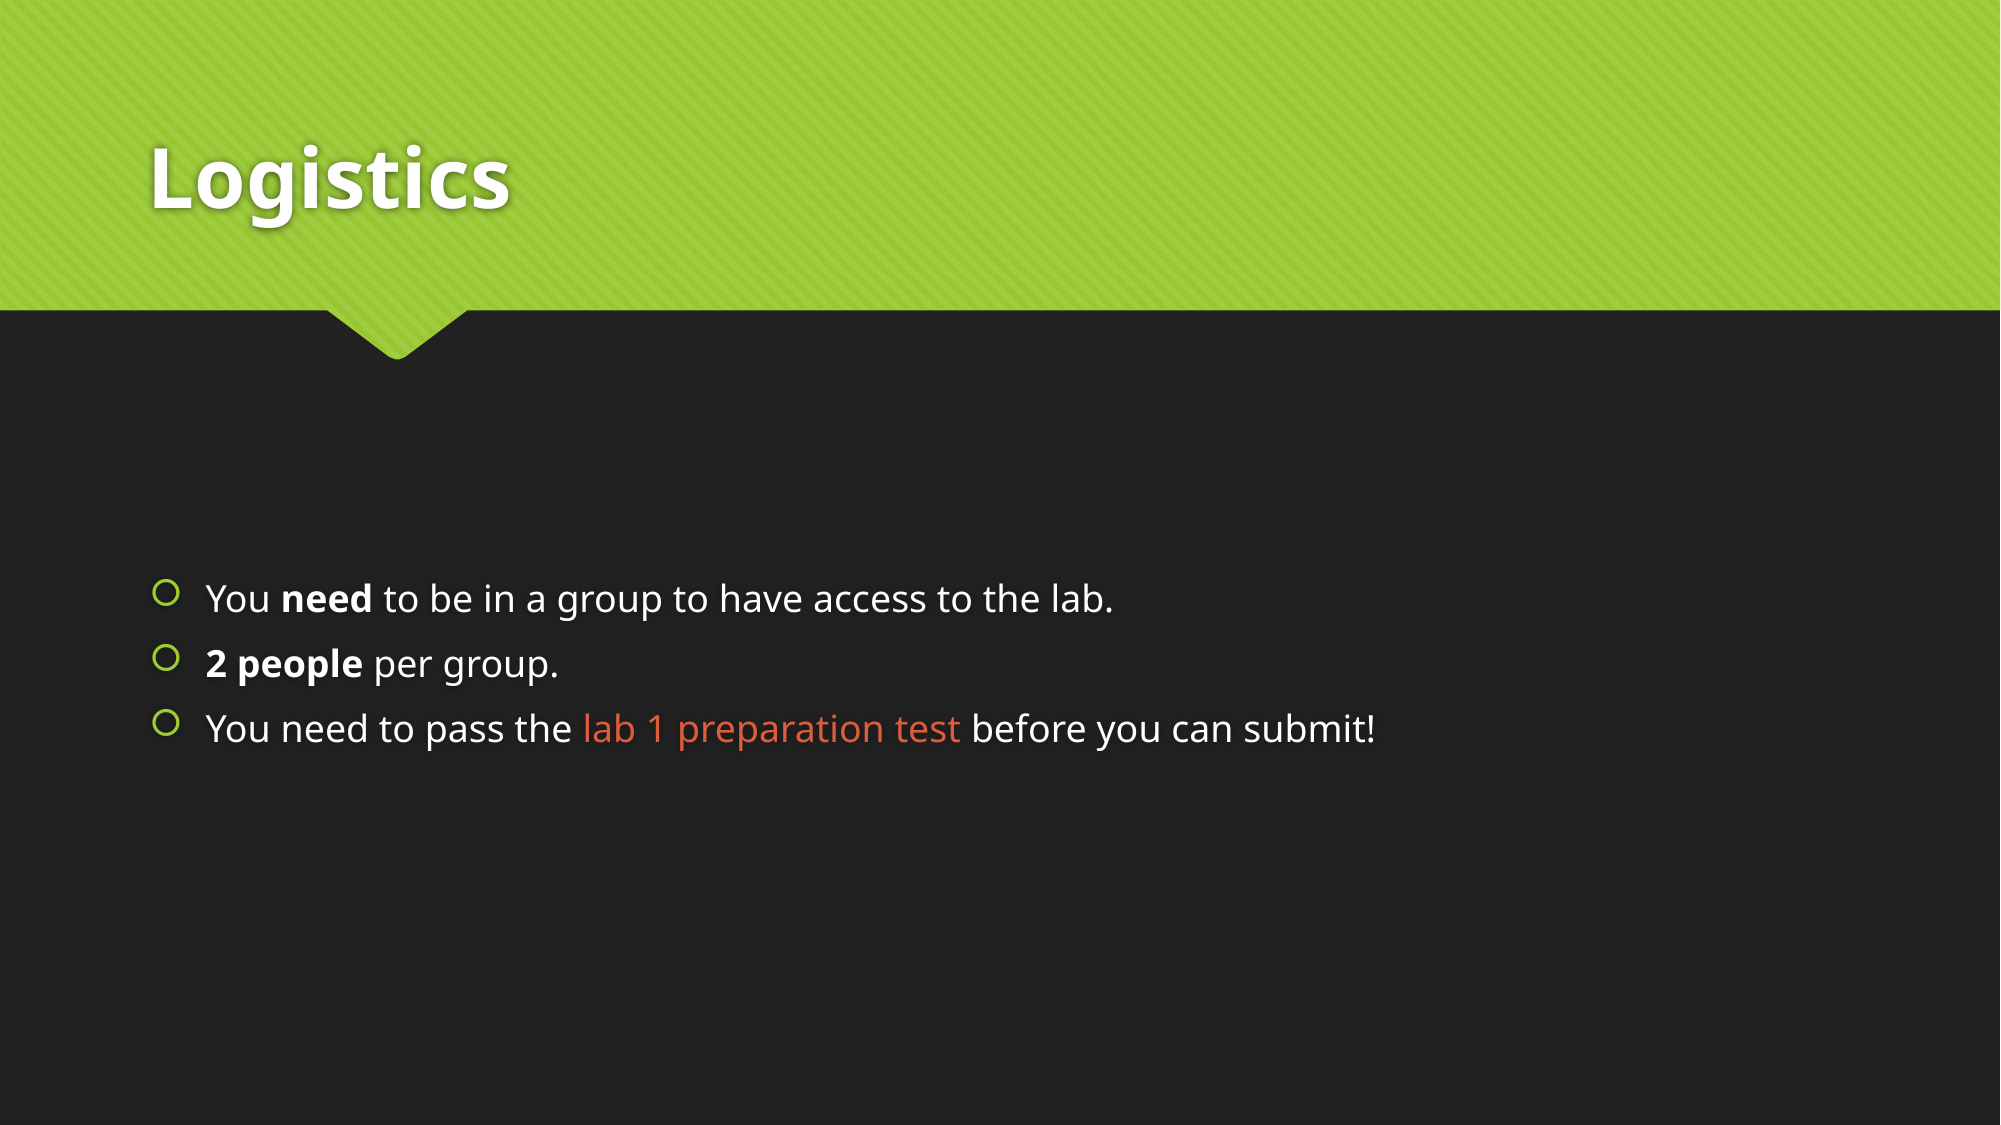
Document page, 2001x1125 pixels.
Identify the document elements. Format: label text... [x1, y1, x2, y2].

list You need to be in a group to have access to the lab. 2 people per group. You need to pass the lab 1 preparation test before you can submit! [134, 364, 1866, 962]
title Logistics [132, 73, 1868, 233]
